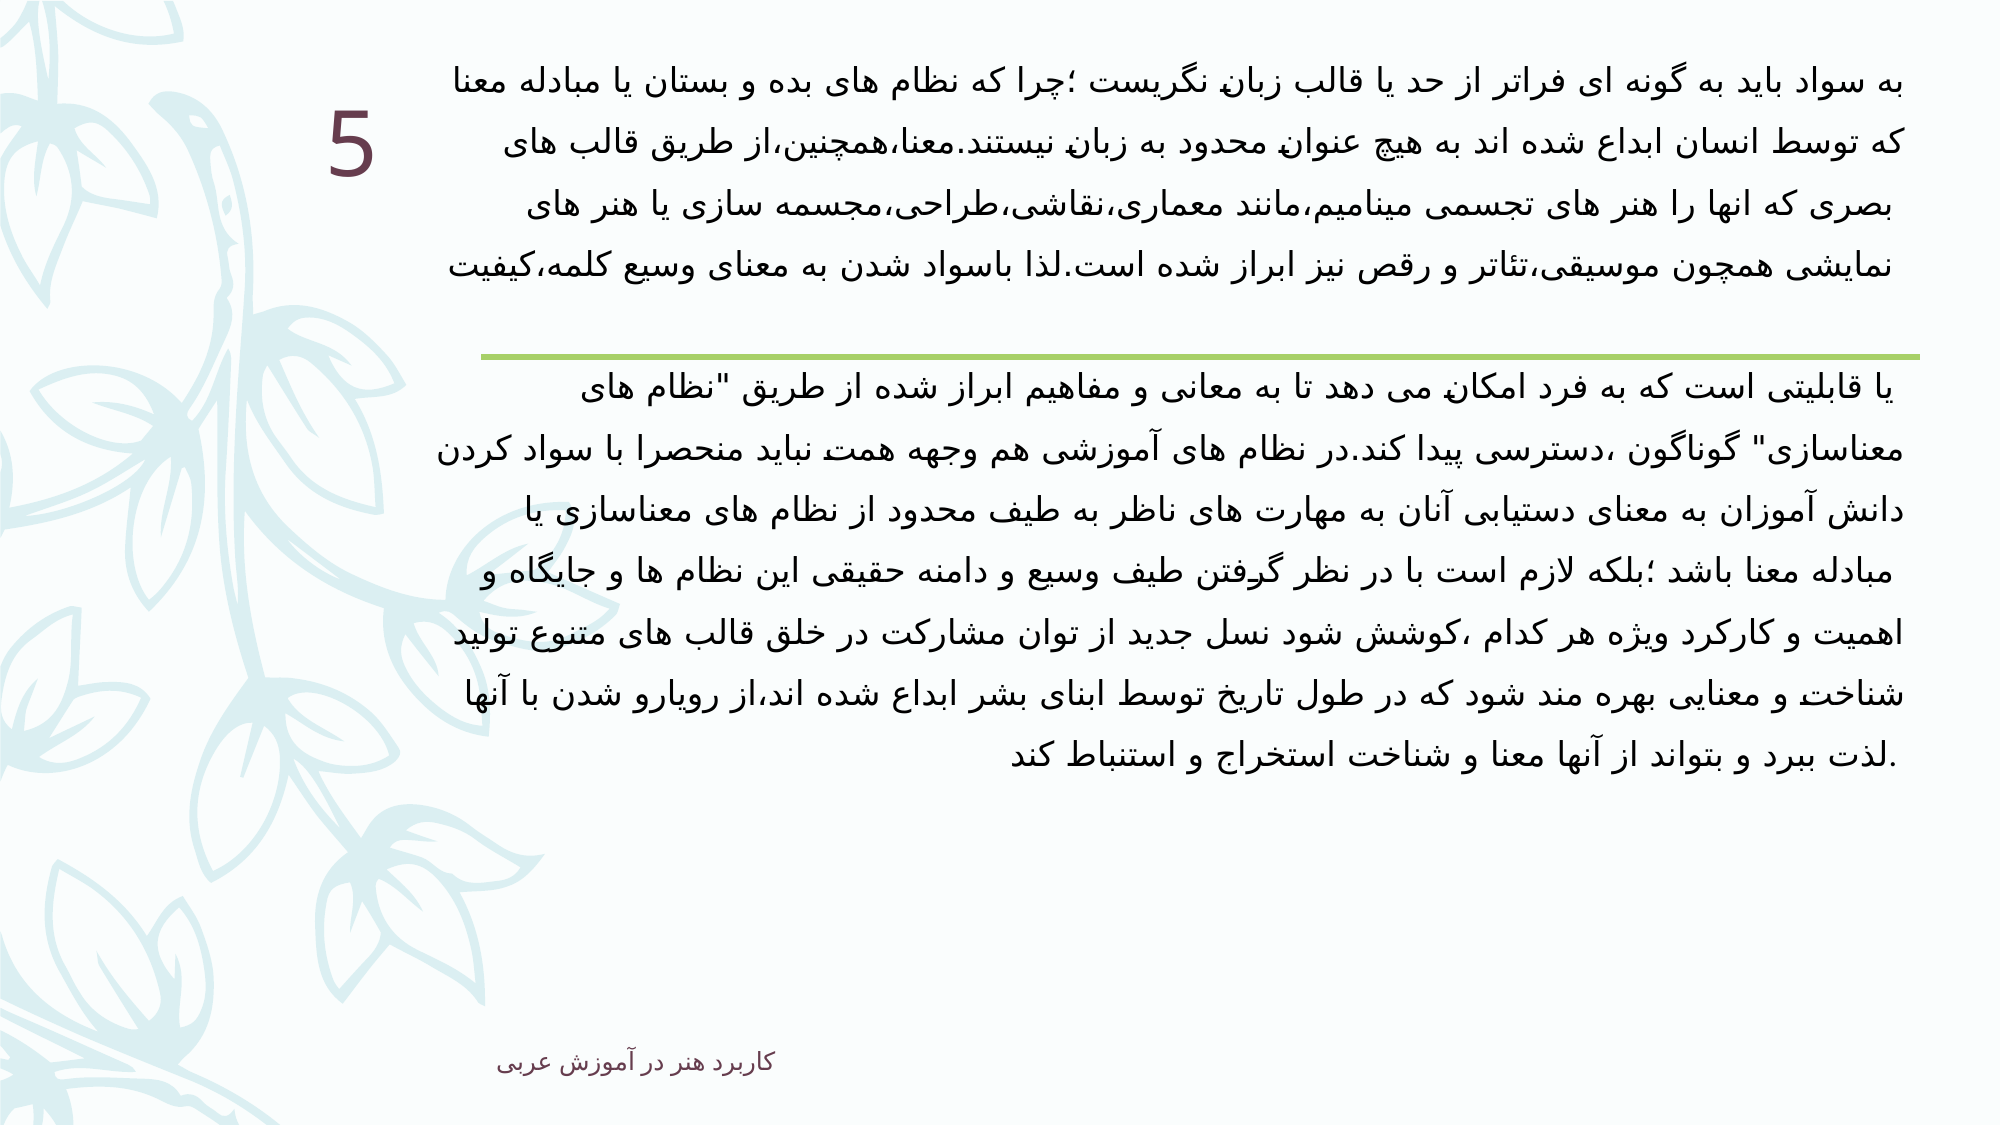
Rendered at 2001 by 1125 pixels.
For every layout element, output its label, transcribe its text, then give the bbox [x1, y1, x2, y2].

list به سواد باید به گونه ای فراتر از حد یا قالب زبان نگریست ؛چرا که نظام های بده و بستان یا مبادله معنا که توسط انسان ابداع شده اند به هیچ عنوان محدود به زبان نیستند.معنا،همچنین،از طریق قالب های بصری که انها را هنر های تجسمی مینامیم،مانند معماری،نقاشی،طراحی،مجسمه سازی یا هنر های نمایشی همچون موسیقی،تئاتر و رقص نیز ابراز شده است.لذا باسواد شدن به معنای وسیع کلمه،کیفیت یا قابلیتی است که به فرد امکان می دهد تا به معانی و مفاهیم ابراز شده از طریق "نظام های معناسازی" گوناگون ،دسترسی پیدا کند.در نظام های آموزشی هم وجهه همت نباید منحصرا با سواد کردن دانش آموزان به معنای دستیابی آنان به مهارت های ناظر به طیف محدود از نظام های معناسازی یا مبادله معنا باشد ؛بلکه لازم است با در نظر گرفتن طیف وسیع و دامنه حقیقی این نظام ها و جایگاه و اهمیت و کارکرد ویژه هر کدام ،کوشش شود نسل جدید از توان مشارکت در خلق قالب های متنوع تولید شناخت و معنایی بهره مند شود که در طول تاریخ توسط ابنای بشر ابداع شده اند،از رویارو شدن با آنها لذت ببرد و بتواند از آنها معنا و شناخت استخراج و استنباط کند. [393, 46, 1920, 1044]
footer کاربرد هنر در آموزش عربی [481, 1032, 1411, 1093]
slide_number 5 [84, 118, 394, 218]
